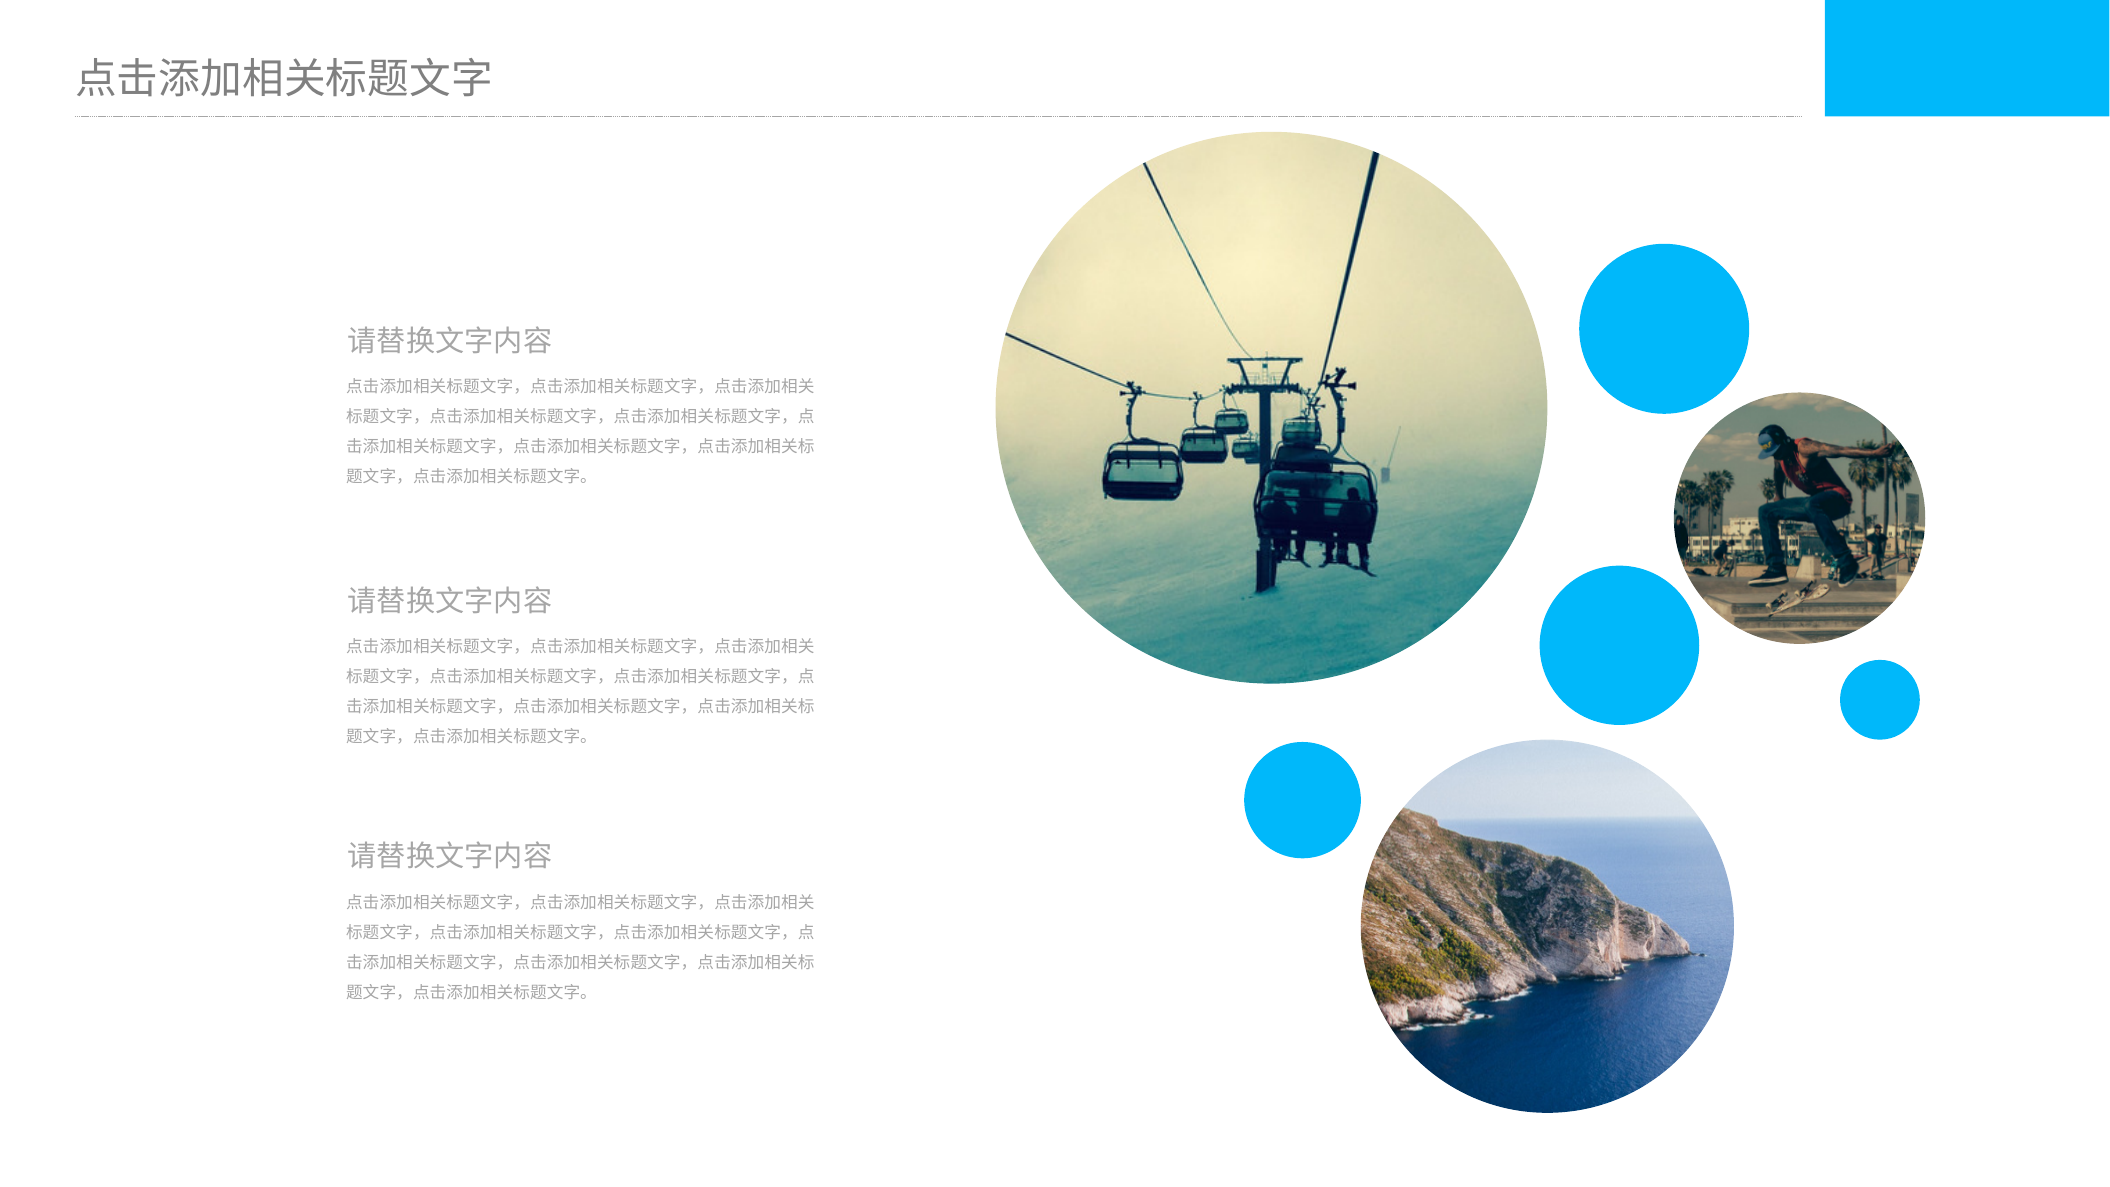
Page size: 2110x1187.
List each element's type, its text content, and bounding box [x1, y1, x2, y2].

text_box 点击添加相关标题文字，点击添加相关标题文字，点击添加相关标题文字，点击添加相关标题文字，点击添加相关标题文字，点击添加相关标题文字，点击添加相关标题文字，点击添加相关标题文字，点击添加相关标题文字。 [331, 359, 840, 493]
picture [1673, 392, 1926, 644]
picture [1360, 739, 1734, 1113]
text_box 请替换文字内容 [331, 306, 731, 365]
text_box 点击添加相关标题文字 [59, 44, 563, 107]
text_box [1839, 658, 1921, 741]
text_box 请替换文字内容 [331, 822, 731, 881]
text_box [1243, 740, 1360, 860]
text_box 点击添加相关标题文字，点击添加相关标题文字，点击添加相关标题文字，点击添加相关标题文字，点击添加相关标题文字，点击添加相关标题文字，点击添加相关标题文字，点击添加相关标题文字，点击添加相关标题文字。 [331, 619, 840, 754]
text_box [1578, 242, 1751, 415]
text_box 请替换文字内容 [331, 567, 731, 625]
picture [995, 131, 1548, 684]
text_box [1548, 564, 1701, 726]
text_box 点击添加相关标题文字，点击添加相关标题文字，点击添加相关标题文字，点击添加相关标题文字，点击添加相关标题文字，点击添加相关标题文字，点击添加相关标题文字，点击添加相关标题文字，点击添加相关标题文字。 [331, 874, 840, 1009]
